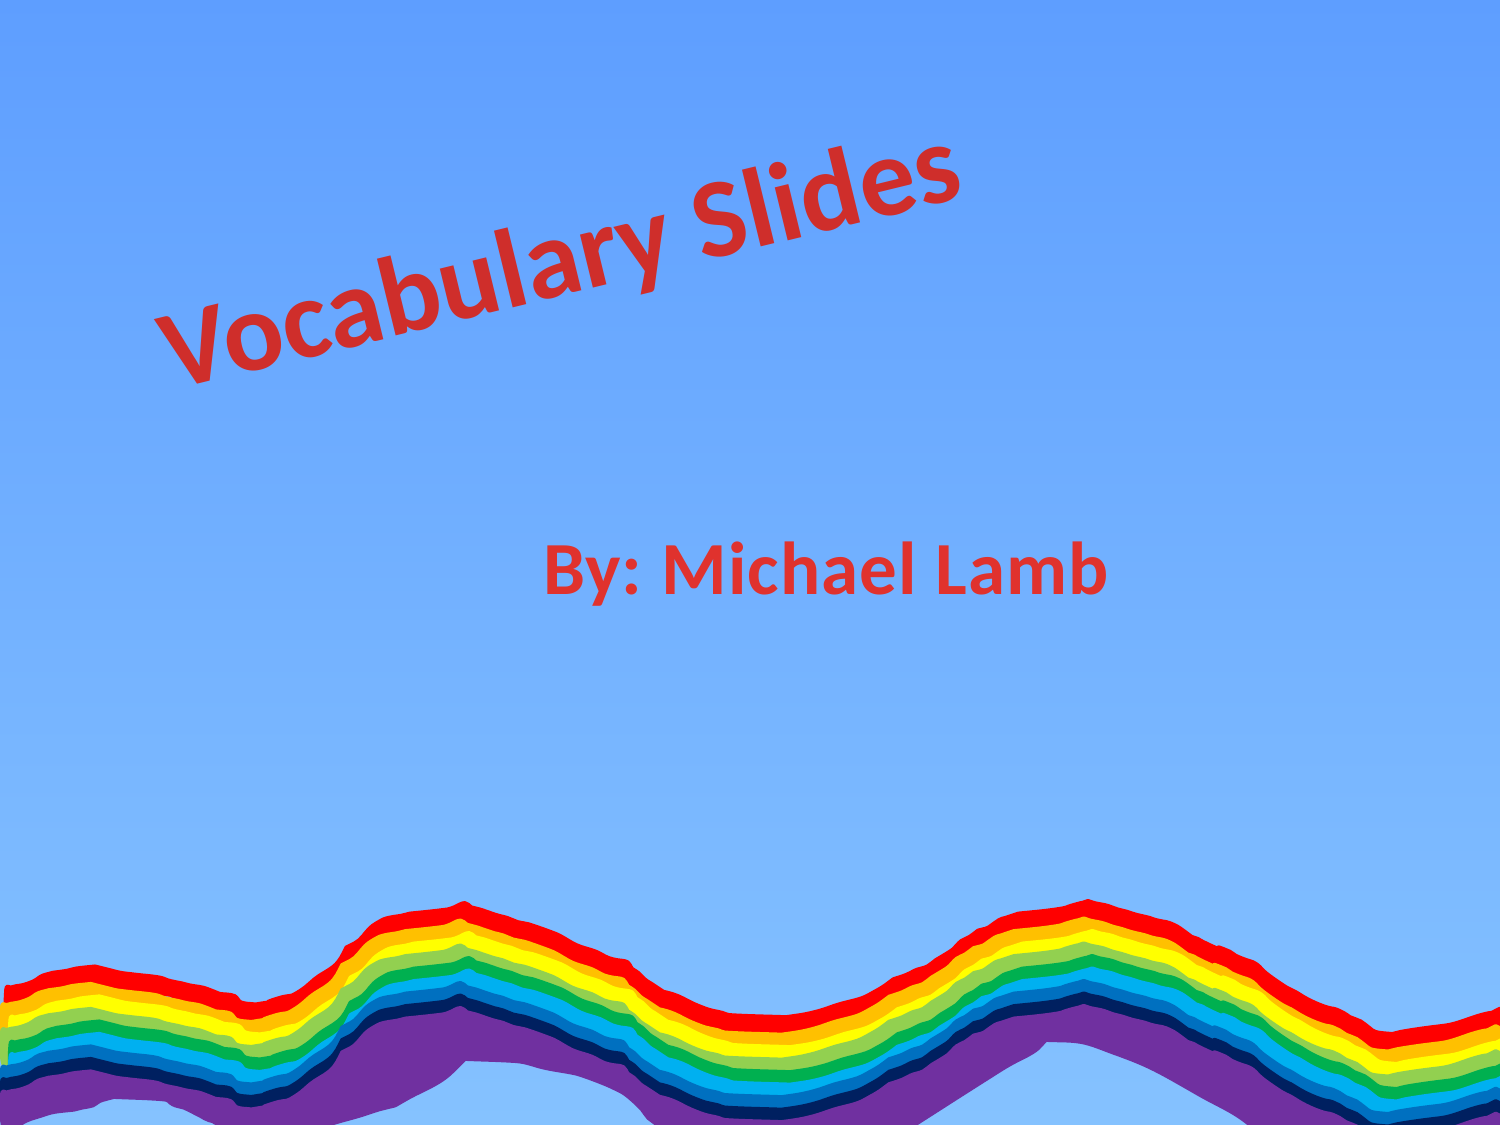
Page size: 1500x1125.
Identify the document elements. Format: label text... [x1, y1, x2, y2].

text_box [0, 899, 1500, 1125]
text_box Vocabulary Slides [128, 75, 988, 424]
text_box By: Michael Lamb [524, 512, 1128, 618]
